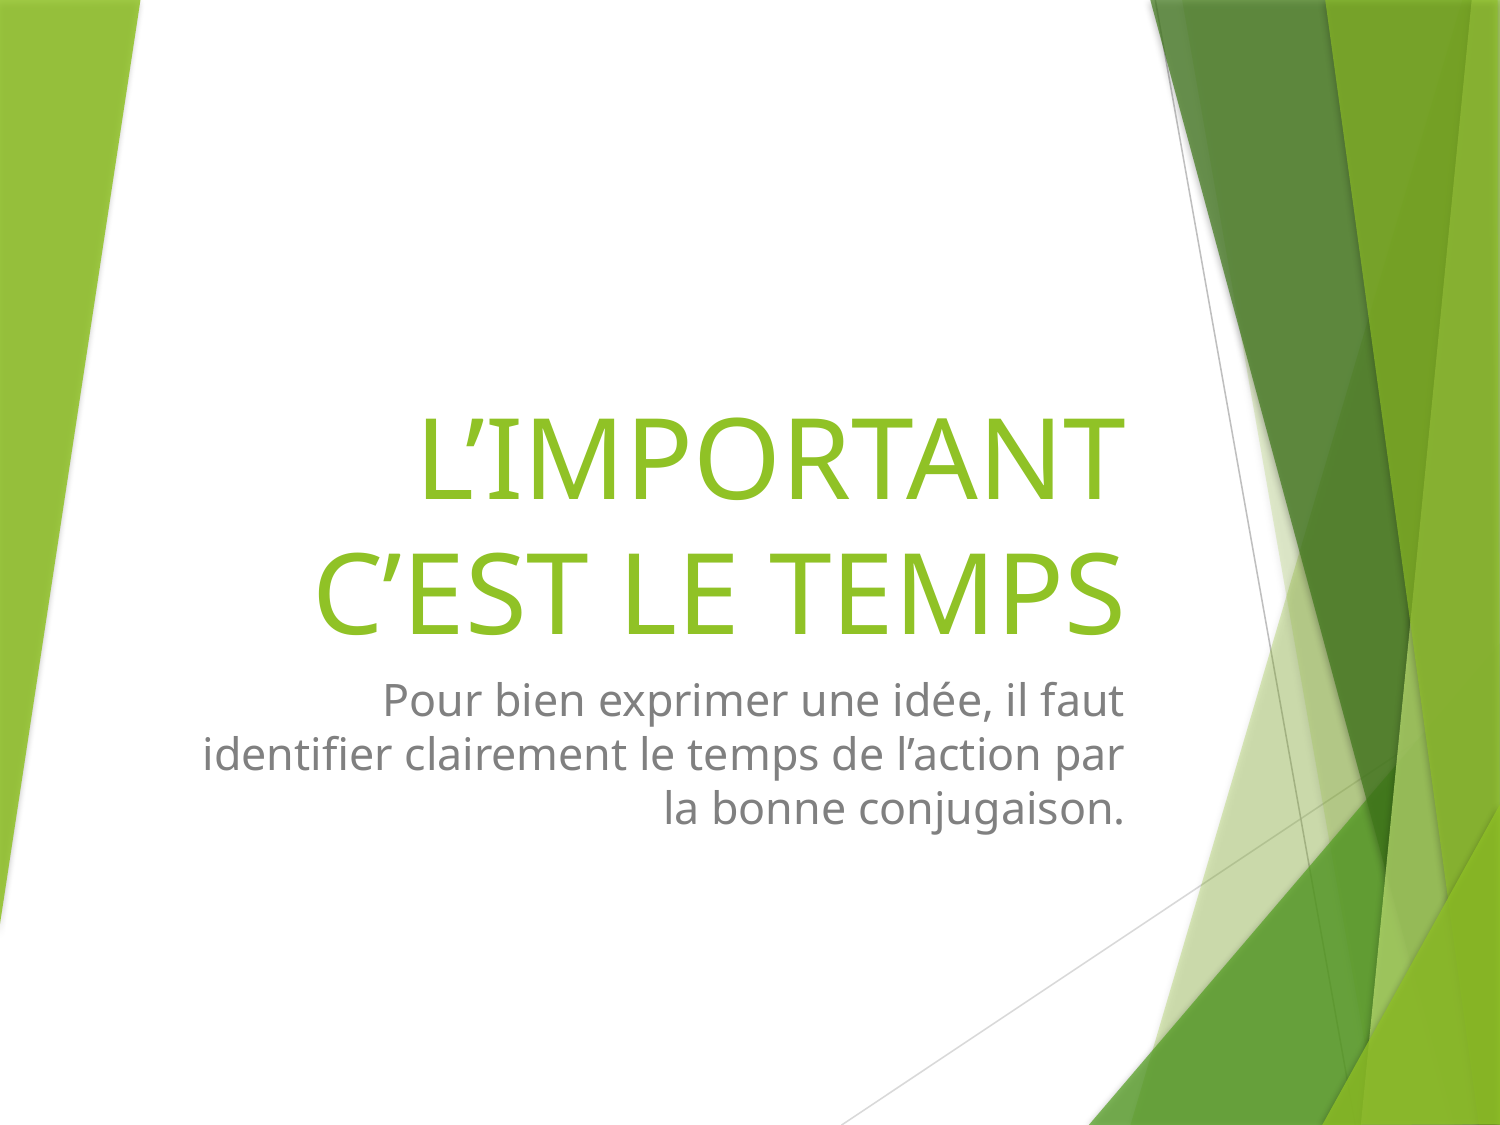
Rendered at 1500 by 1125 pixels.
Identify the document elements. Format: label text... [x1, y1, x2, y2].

title L’IMPORTANT C’EST LE TEMPS [185, 394, 1142, 664]
subtitle Pour bien exprimer une idée, il faut identifier clairement le temps de l’action par la bonne conjugaison. [185, 664, 1142, 845]
